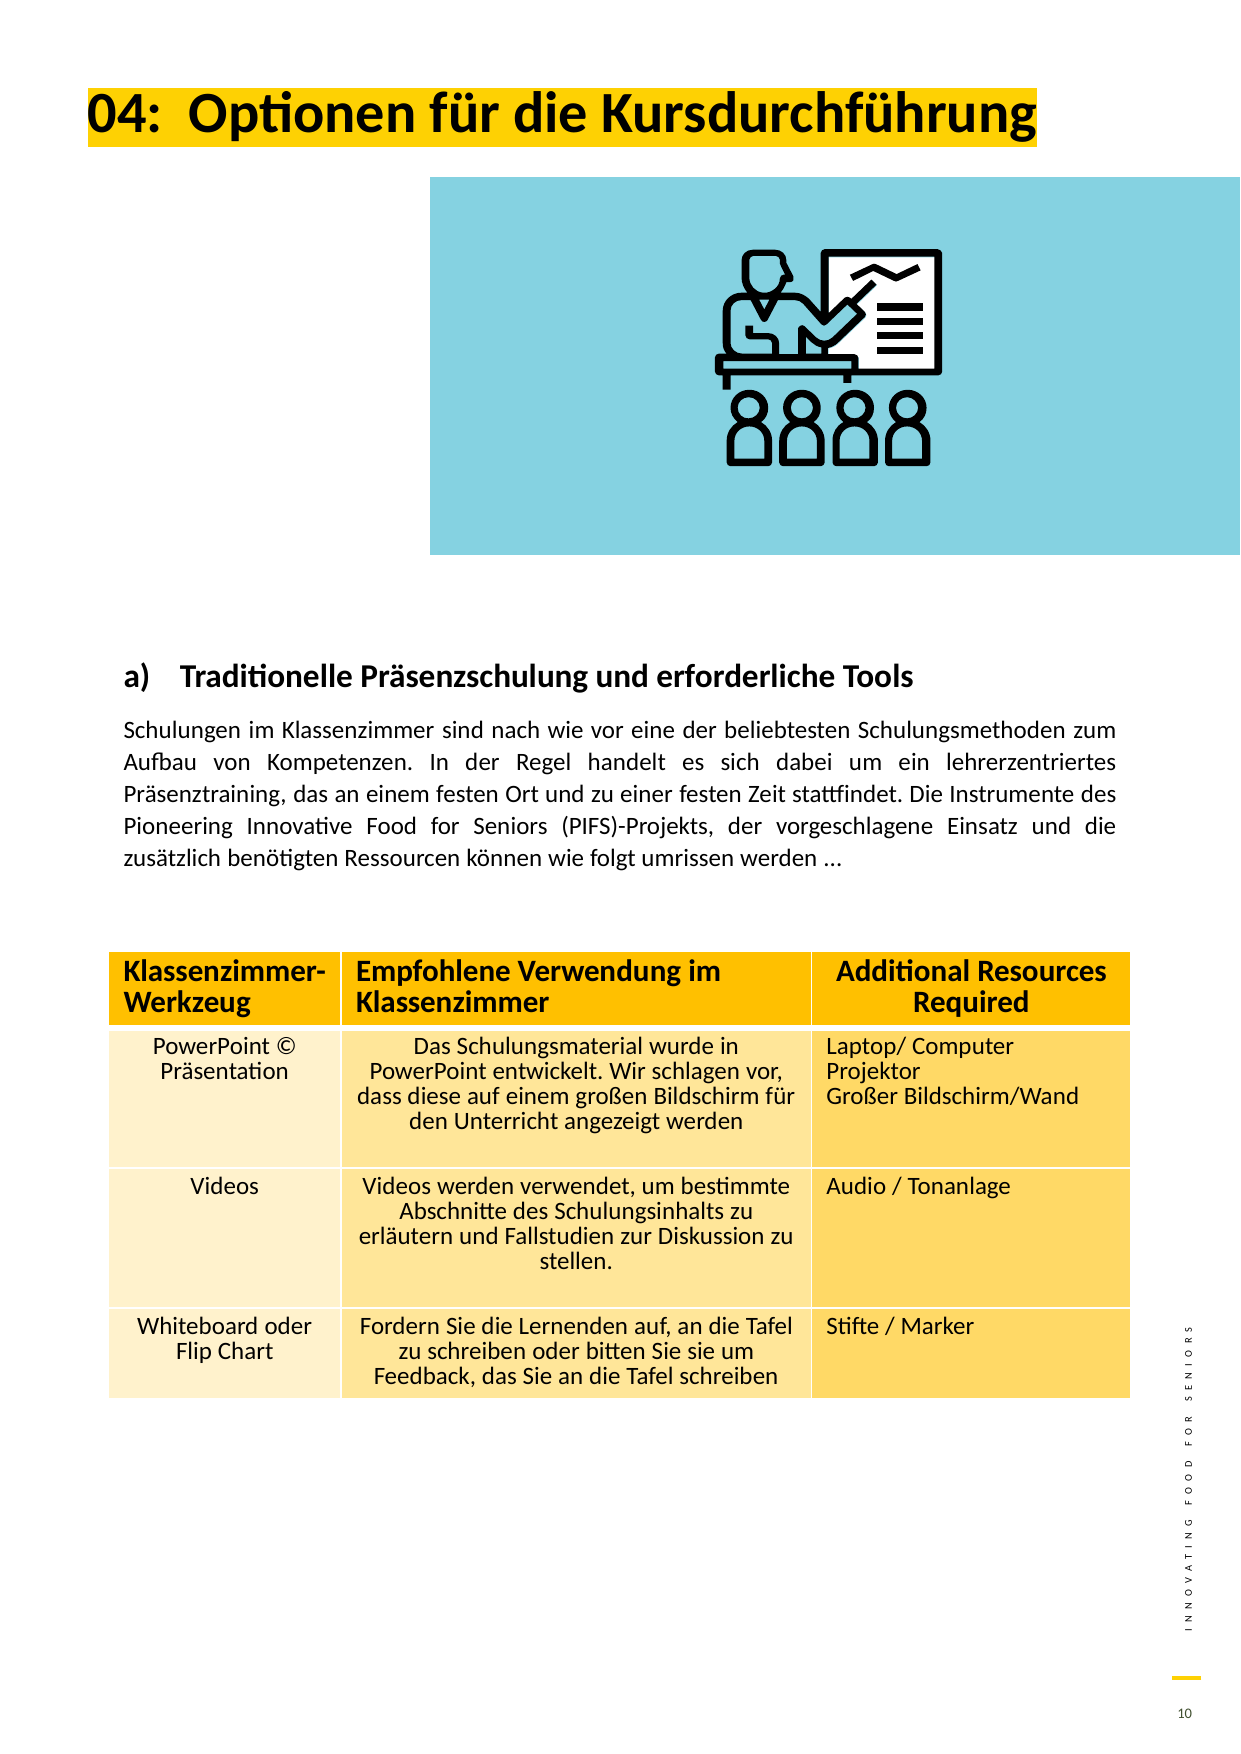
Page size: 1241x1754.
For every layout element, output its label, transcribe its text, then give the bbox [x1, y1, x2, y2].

table_cell Videos [109, 1169, 340, 1307]
table_cell Videos werden verwendet, um bestimmte Abschnitte des Schulungsinhalts zu erläutern und Fallstudien zur Diskussion zu stellen. [342, 1169, 811, 1307]
table_header Empfohlene Verwendung im Klassenzimmer [342, 952, 811, 1025]
table_cell Audio / Tonanlage [812, 1169, 1130, 1307]
table_cell PowerPoint © Präsentation [109, 1031, 340, 1167]
table_cell Stifte / Marker [812, 1309, 1130, 1398]
table_cell Laptop/ Computer Projektor Großer Bildschirm/Wand [812, 1031, 1130, 1167]
table_cell Whiteboard oder Flip Chart [109, 1309, 340, 1398]
list 04: Optionen für die Kursdurchführung [72, 74, 1096, 222]
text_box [714, 249, 943, 467]
table_cell Das Schulungsmaterial wurde in PowerPoint entwickelt. Wir schlagen vor, dass diese auf einem großen Bildschirm für den Unterricht angezeigt werden [342, 1031, 811, 1167]
table_cell Fordern Sie die Lernenden auf, an die Tafel zu schreiben oder bitten Sie sie um Feedback, das Sie an die Tafel schreiben [342, 1309, 811, 1398]
list Traditionelle Präsenzschulung und erforderliche Tools Schulungen im Klassenzimmer sind nach wie vor eine der beliebtesten Schulungsmethoden zum Aufbau von Kompetenzen. In der Regel handelt es sich dabei um ein lehrerzentriertes Präsenztraining, das an einem festen Ort und zu einer festen Zeit stattfindet. Die Instrumente des Pioneering Innovative Food for Seniors (PIFS)-Projekts, der vorgeschlagene Einsatz und die zusätzlich benötigten Ressourcen können wie folgt umrissen werden ... [108, 644, 1132, 921]
table_header Additional Resources Required [812, 952, 1130, 1025]
table_header Klassenzimmer-Werkzeug [109, 952, 340, 1025]
